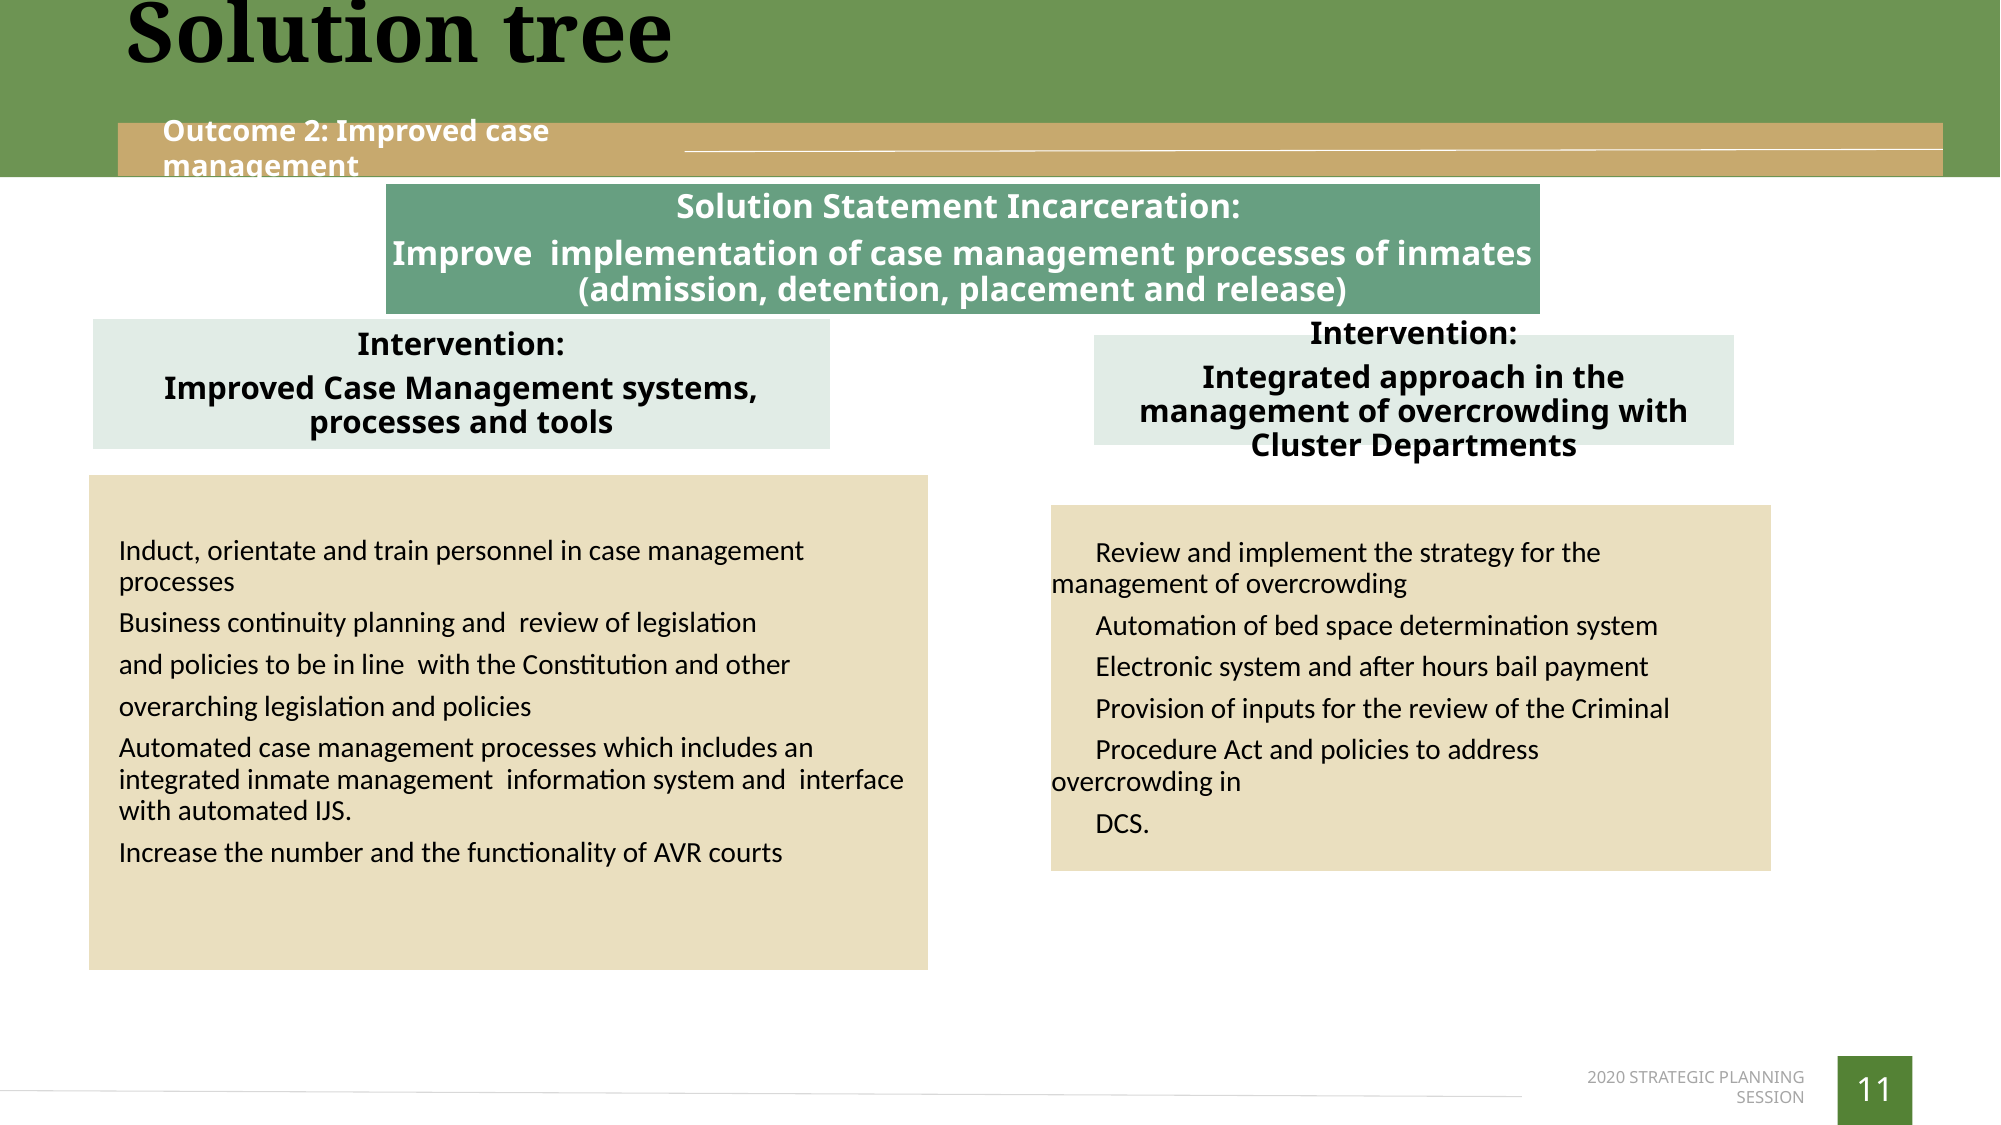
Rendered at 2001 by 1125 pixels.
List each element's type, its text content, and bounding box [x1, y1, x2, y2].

text_box Solution tree [111, 0, 1907, 103]
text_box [34, 103, 1958, 1086]
